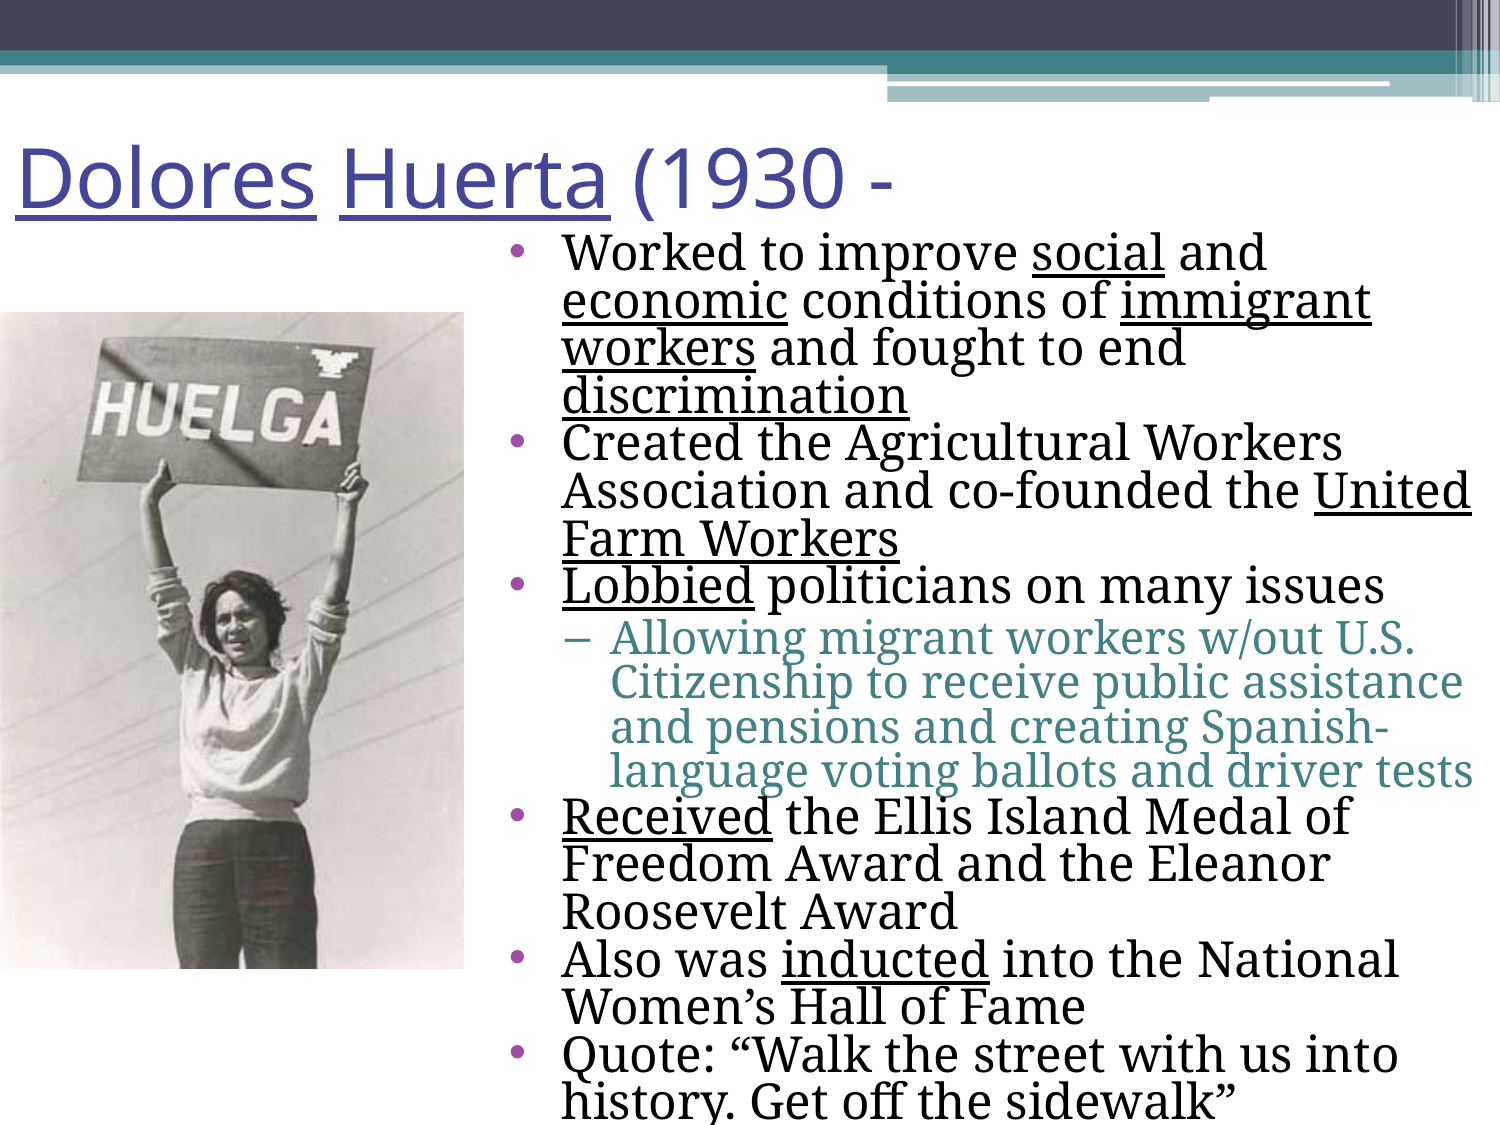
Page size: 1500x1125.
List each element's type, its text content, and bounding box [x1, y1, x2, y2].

picture [0, 312, 465, 970]
list Worked to improve social and economic conditions of immigrant workers and fought to end discrimination Created the Agricultural Workers Association and co-founded the United Farm Workers Lobbied politicians on many issues Allowing migrant workers w/out U.S. Citizenship to receive public assistance and pensions and creating Spanish-language voting ballots and driver tests Received the Ellis Island Medal of Freedom Award and the Eleanor Roosevelt Award Also was inducted into the National Women’s Hall of Fame Quote: “Walk the street with us into history. Get off the sidewalk” [474, 224, 1500, 1125]
title Dolores Huerta (1930 - [0, 87, 1350, 263]
